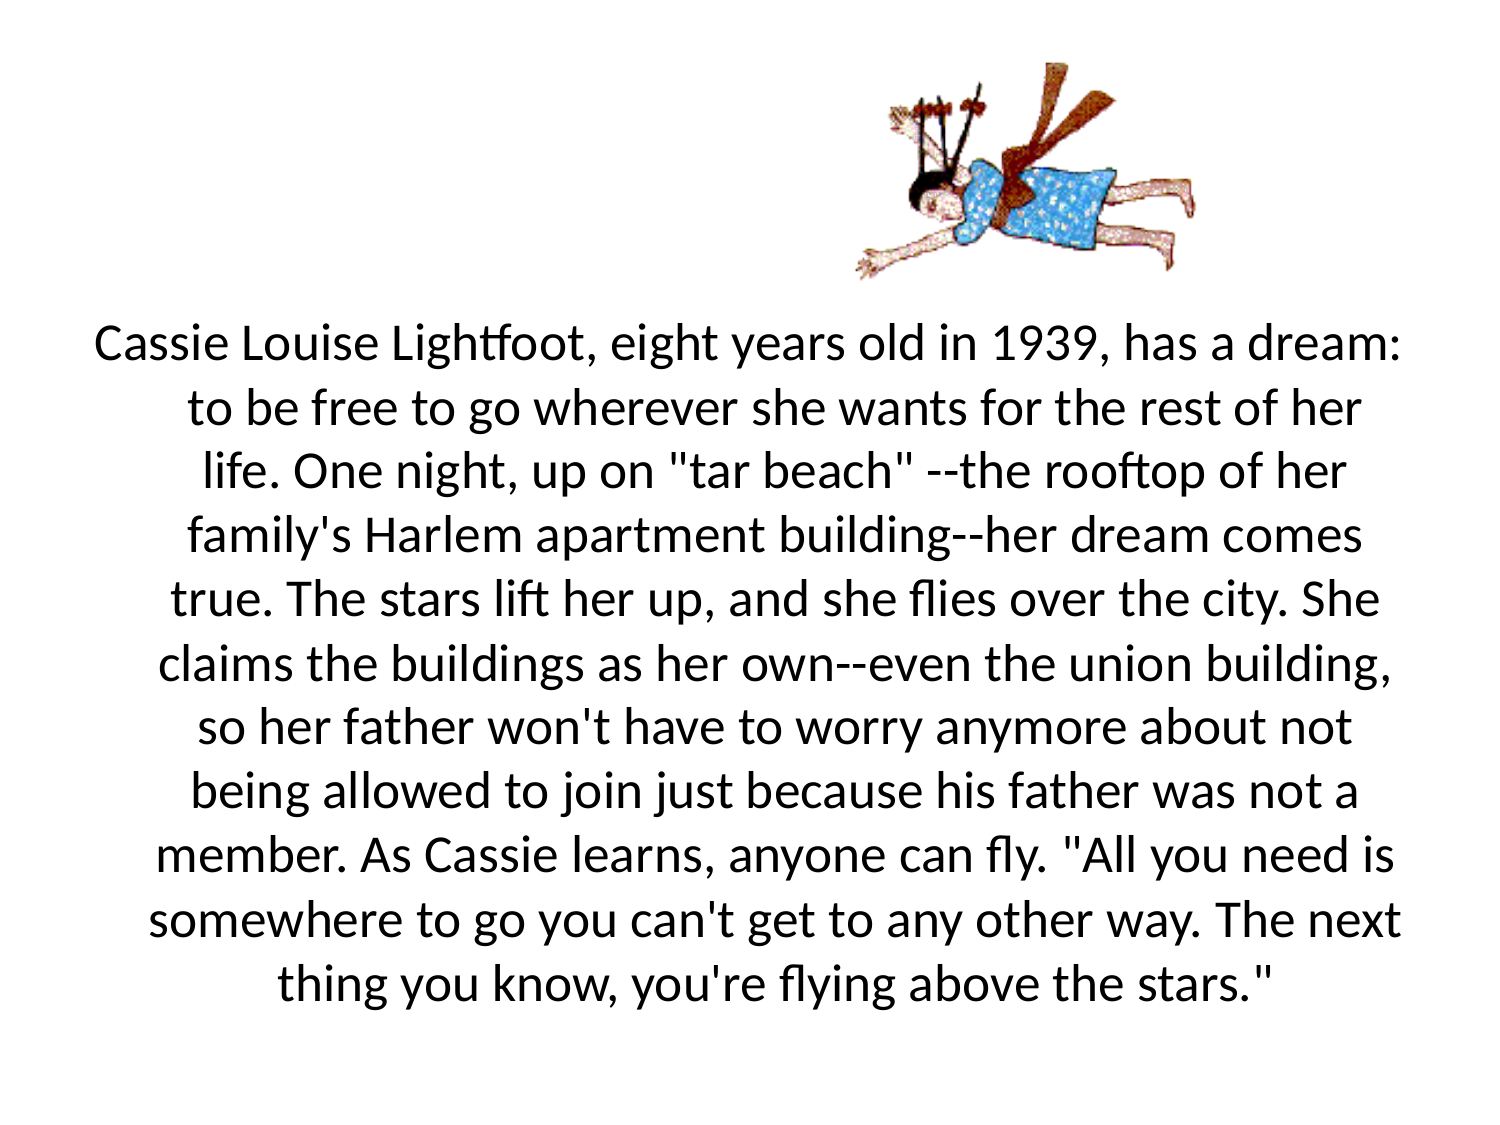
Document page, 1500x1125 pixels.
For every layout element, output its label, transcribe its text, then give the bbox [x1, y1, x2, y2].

list Cassie Louise Lightfoot, eight years old in 1939, has a dream: to be free to go wherever she wants for the rest of her life. One night, up on "tar beach" --the rooftop of her family's Harlem apartment building--her dream comes true. The stars lift her up, and she flies over the city. She claims the buildings as her own--even the union building, so her father won't have to worry anymore about not being allowed to join just because his father was not a member. As Cassie learns, anyone can fly. "All you need is somewhere to go you can't get to any other way. The next thing you know, you're flying above the stars." [75, 299, 1425, 1043]
picture [841, 49, 1213, 301]
